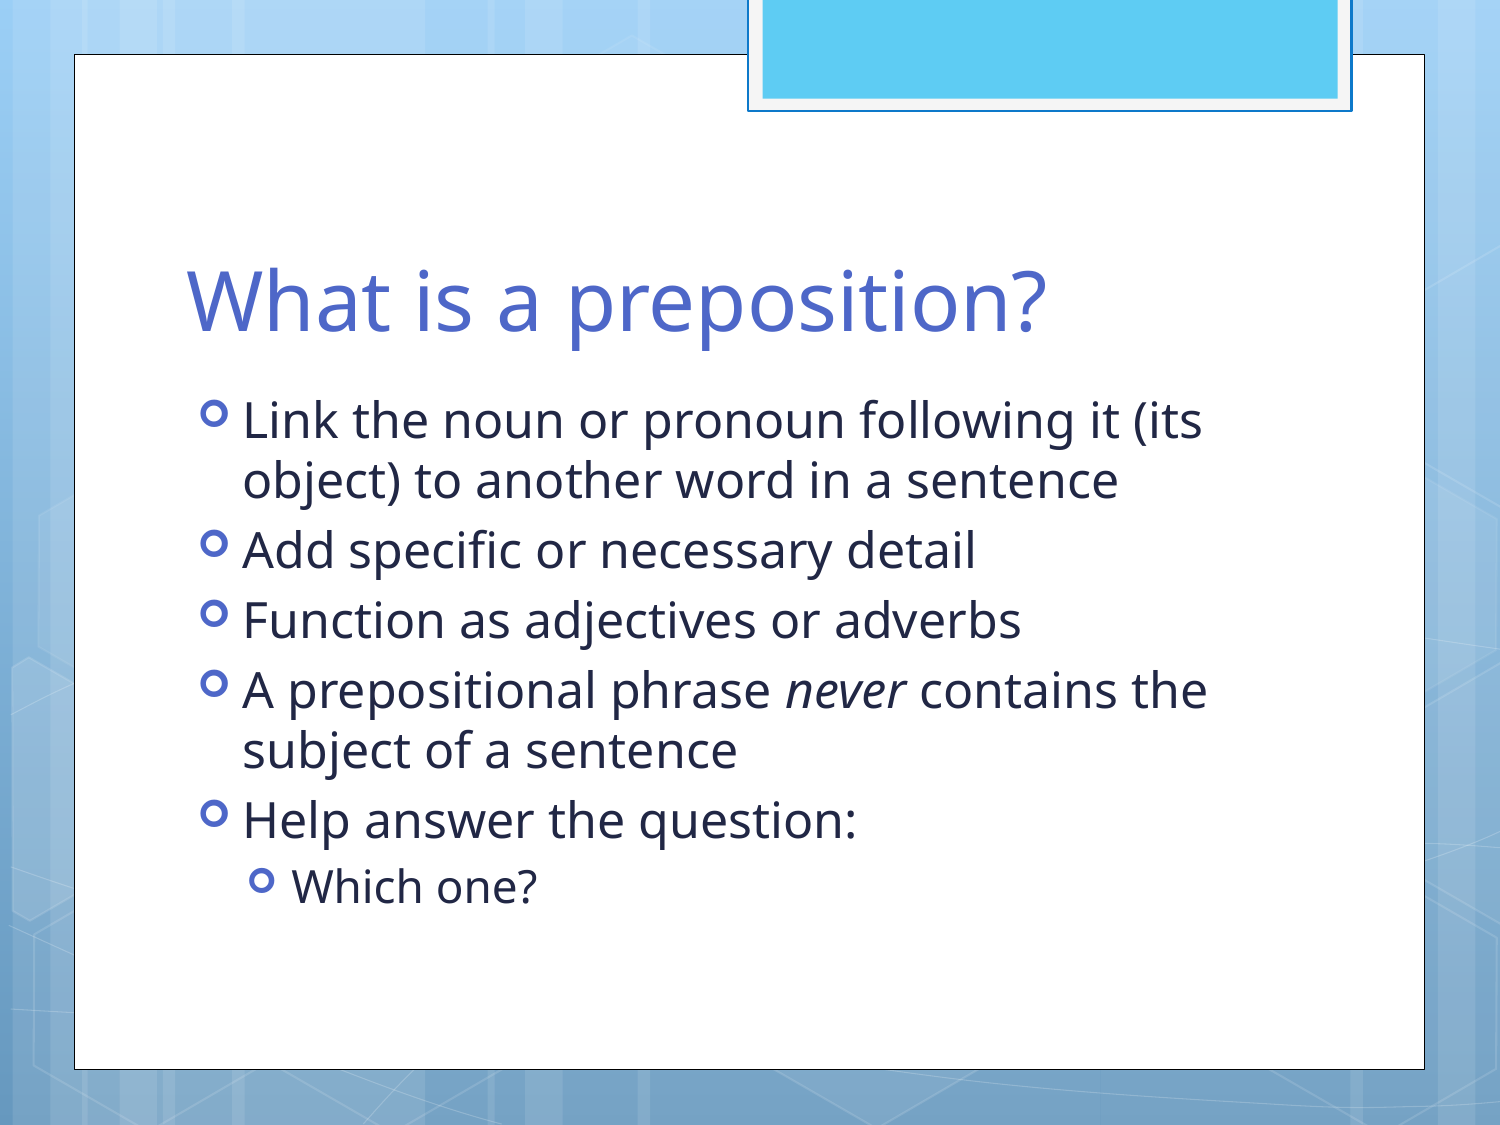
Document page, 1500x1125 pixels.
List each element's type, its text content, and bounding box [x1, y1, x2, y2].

title What is a preposition? [171, 168, 1324, 357]
list Link the noun or pronoun following it (its object) to another word in a sentence Add specific or necessary detail Function as adjectives or adverbs A prepositional phrase never contains the subject of a sentence Help answer the question: Which one? [171, 381, 1283, 957]
